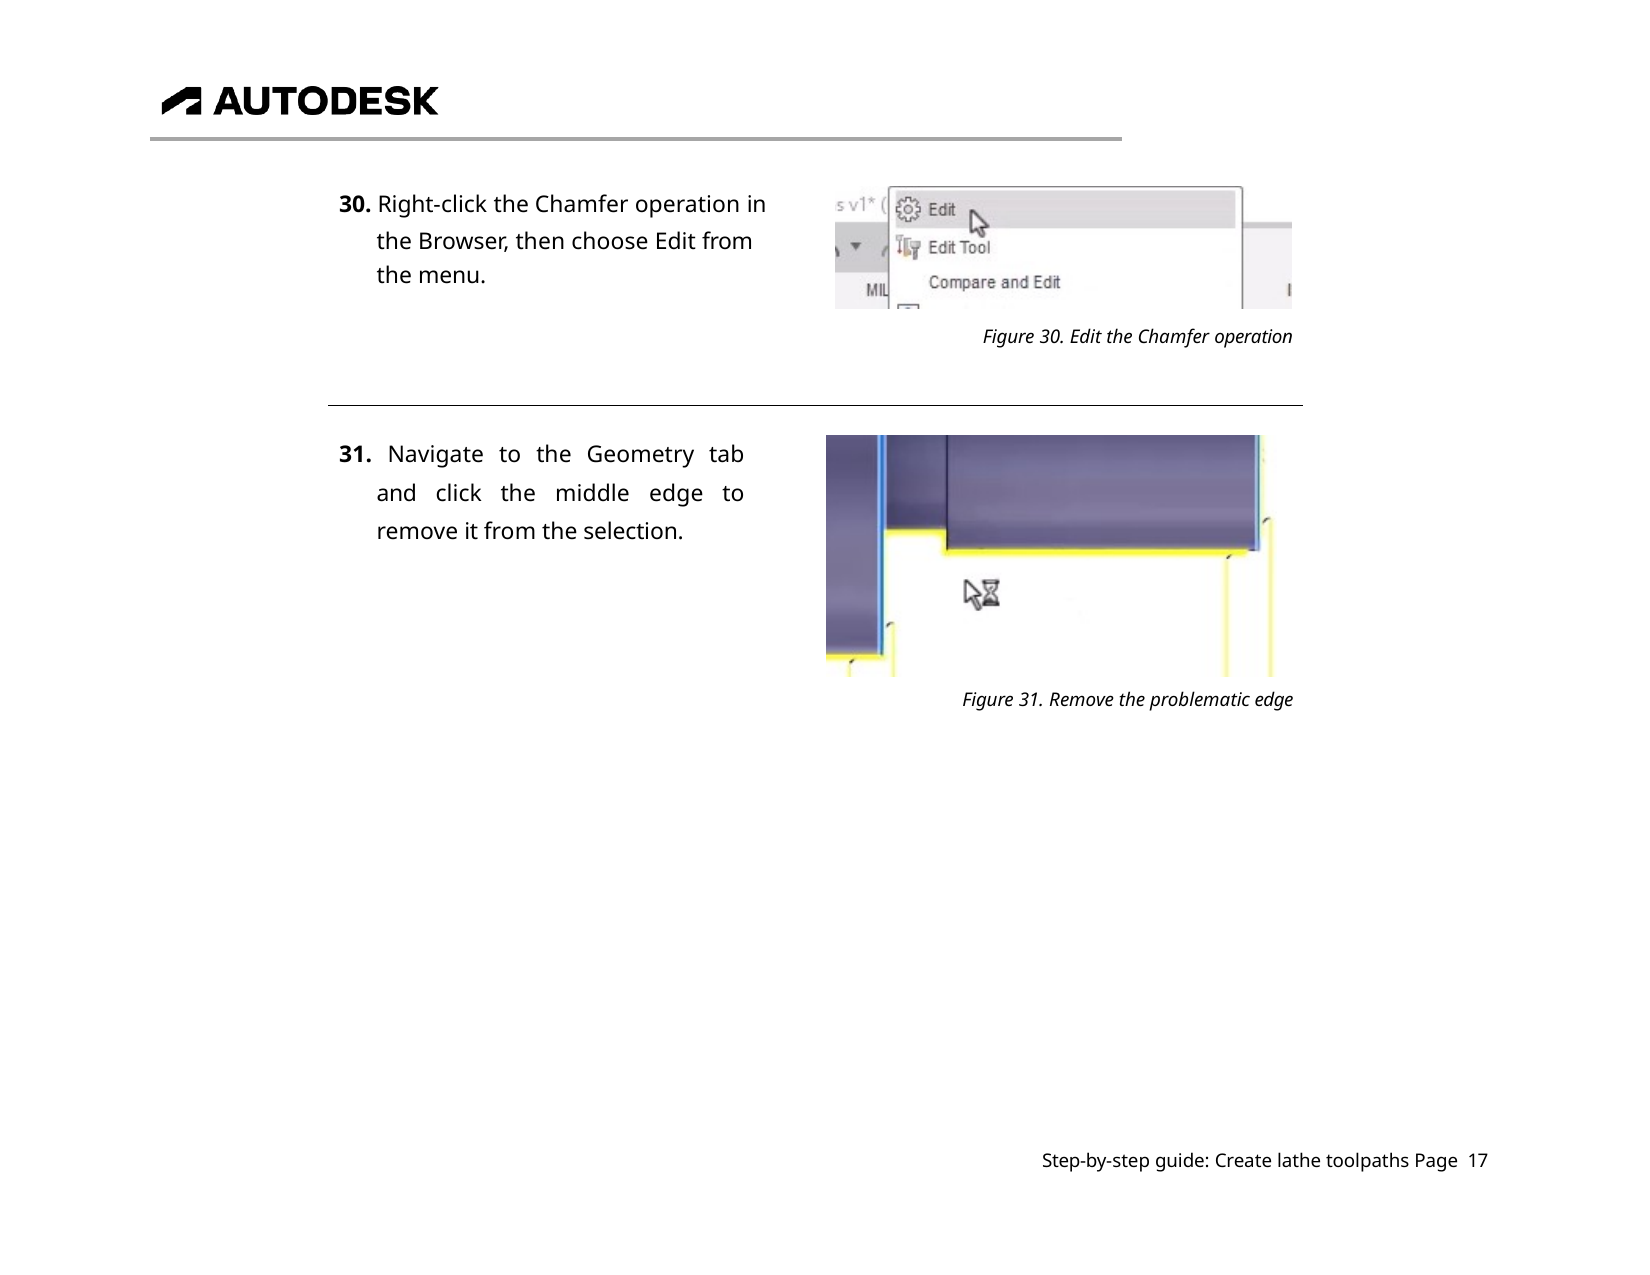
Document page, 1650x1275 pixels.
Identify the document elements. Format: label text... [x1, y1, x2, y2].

picture [161, 86, 439, 115]
picture [835, 186, 1292, 309]
slide_number Step-by-step guide: Create lathe toolpaths Page 20 [1040, 1145, 1509, 1275]
table_header 30. Right-click the Chamfer operation in the Browser, then choose Edit from the menu. [328, 187, 798, 405]
table_cell Figure 31. Remove the problematic edge [798, 406, 1303, 722]
table_header Figure 30. Edit the Chamfer operation [798, 187, 1303, 405]
picture [825, 435, 1277, 677]
table_cell 31. Navigate to the Geometry tab and click the middle edge to remove it from the selection. [328, 406, 798, 722]
